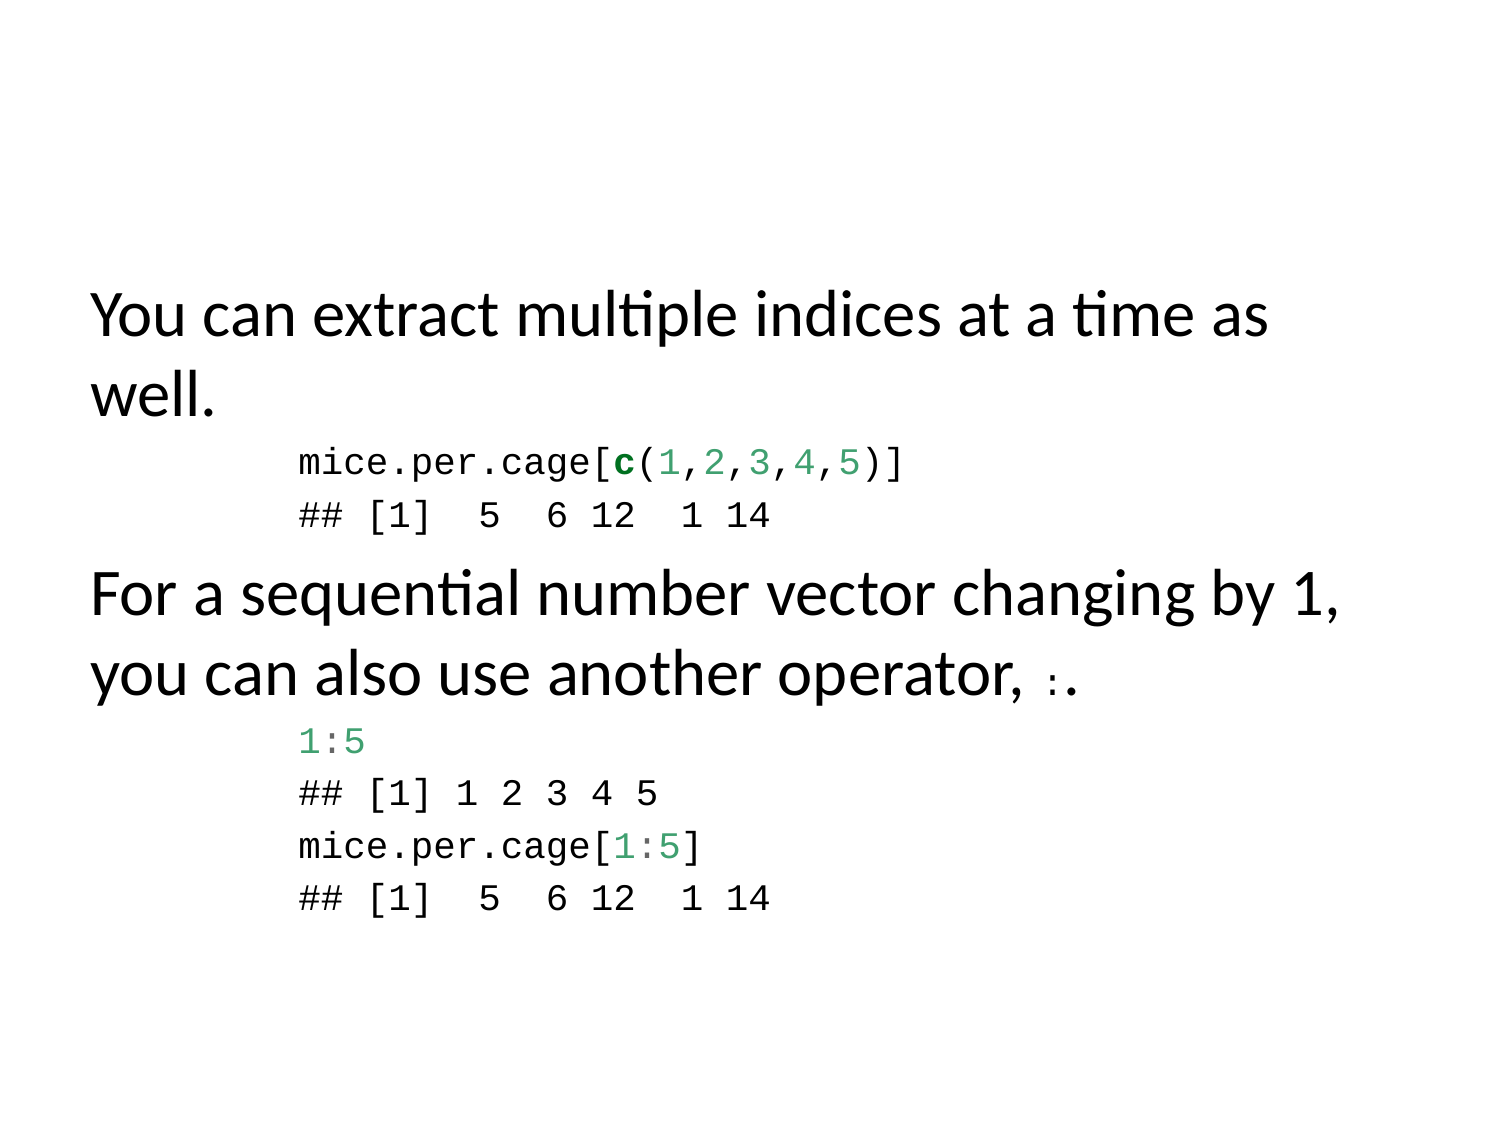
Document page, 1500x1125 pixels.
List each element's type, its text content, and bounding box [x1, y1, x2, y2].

list You can extract multiple indices at a time as well. mice.per.cage[c(1,2,3,4,5)] ## [1] 5 6 12 1 14 For a sequential number vector changing by 1, you can also use another operator, :. 1:5 ## [1] 1 2 3 4 5 mice.per.cage[1:5] ## [1] 5 6 12 1 14 [75, 262, 1425, 1005]
